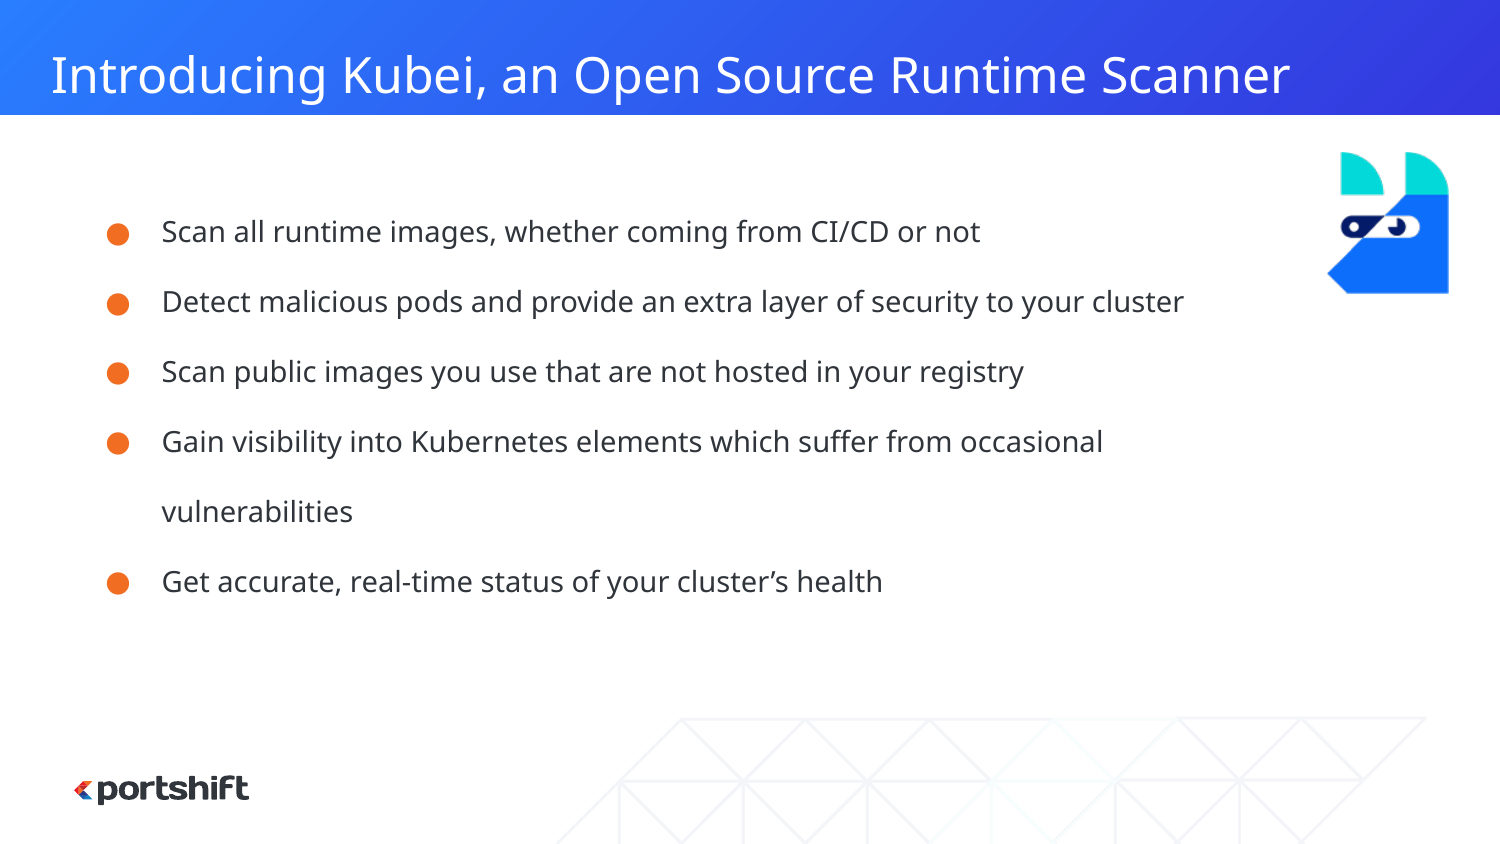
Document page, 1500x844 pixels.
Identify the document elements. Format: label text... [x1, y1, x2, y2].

text_box Introducing Kubei, an Open Source Runtime Scanner [36, 19, 1463, 115]
text_box [0, 0, 1500, 115]
text_box Scan all runtime images, whether coming from CI/CD or not Detect malicious pods and provide an extra layer of security to your cluster Scan public images you use that are not hosted in your registry Gain visibility into Kubernetes elements which suffer from occasional vulnerabilities Get accurate, real-time status of your cluster’s health [71, 163, 1296, 704]
picture [1327, 151, 1449, 295]
